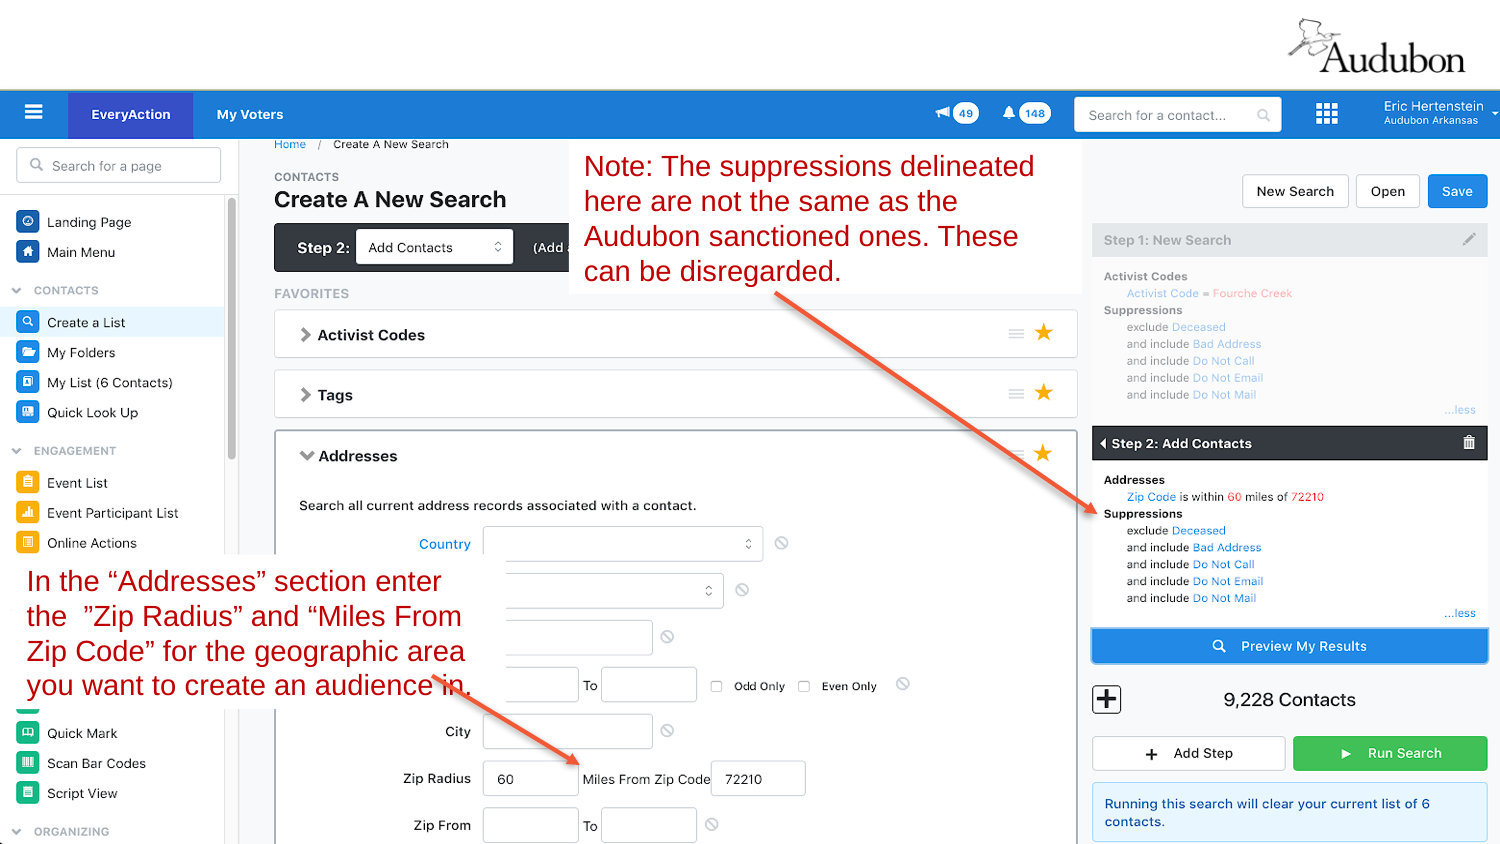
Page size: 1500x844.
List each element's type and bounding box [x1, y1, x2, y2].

picture [0, 88, 1500, 844]
text_box [774, 292, 1098, 515]
picture [1287, 18, 1466, 73]
text_box [431, 675, 580, 766]
